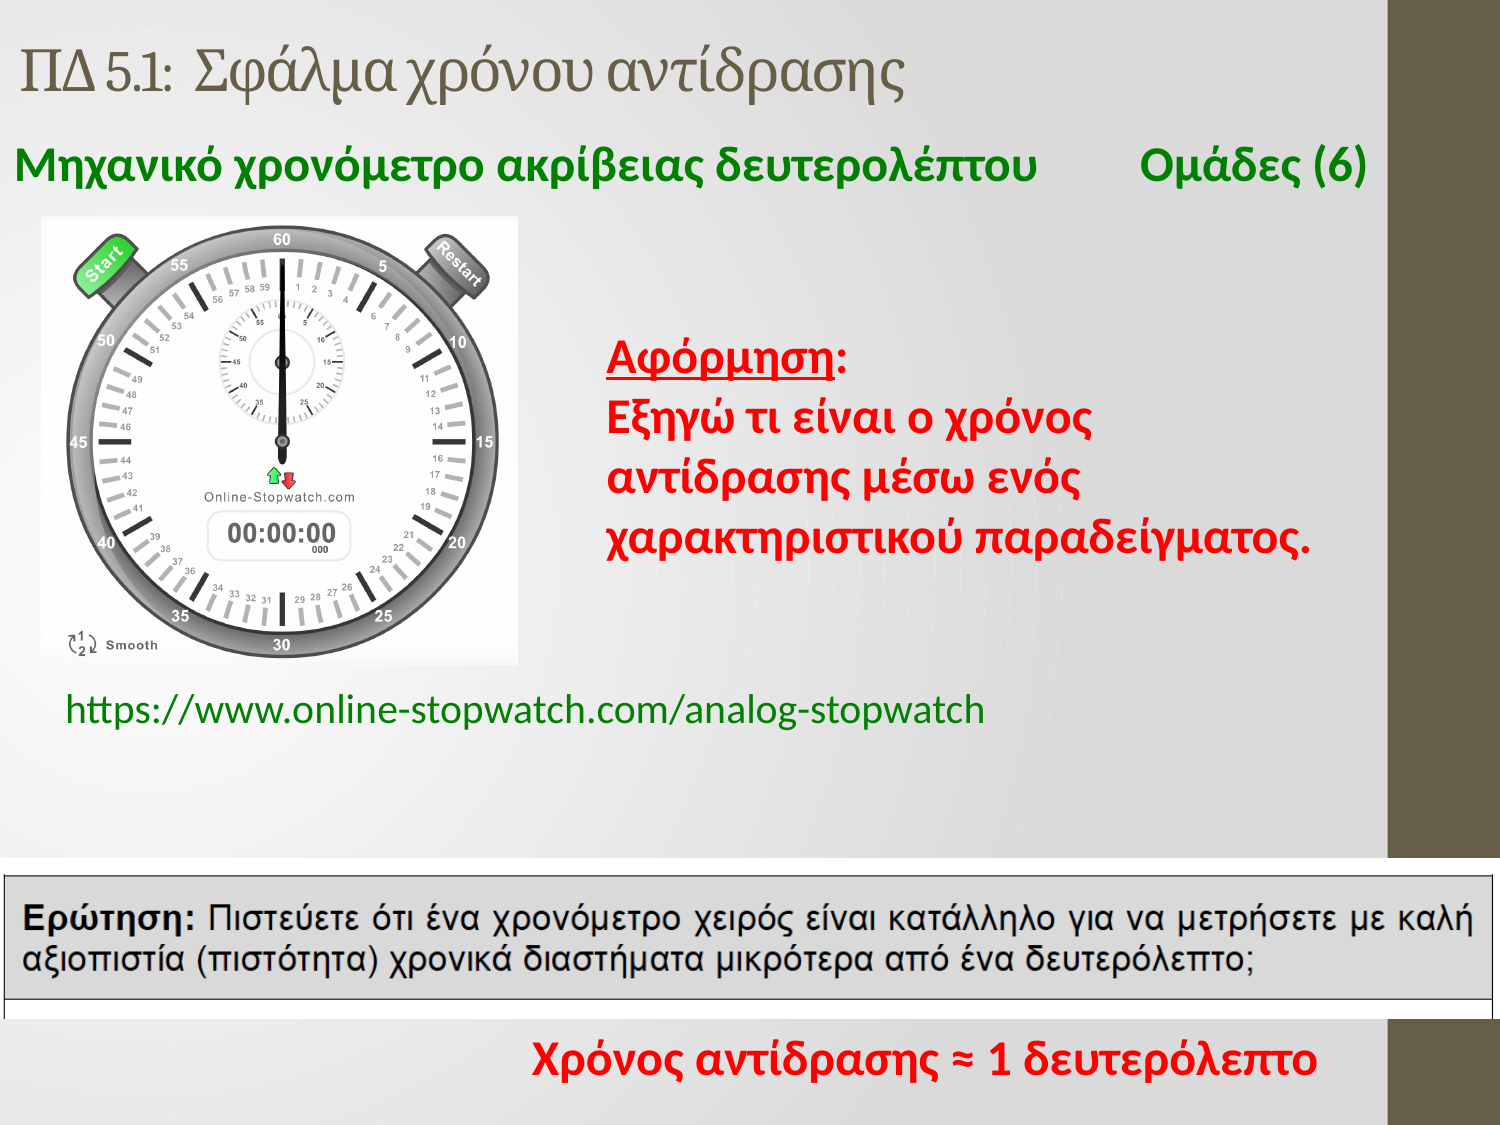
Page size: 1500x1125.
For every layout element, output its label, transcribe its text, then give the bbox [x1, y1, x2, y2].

text_box Μηχανικό χρονόμετρο ακρίβειας δευτερολέπτου [0, 124, 1054, 199]
picture [40, 216, 518, 666]
text_box Χρόνος αντίδρασης ≈ 1 δευτερόλεπτο [517, 1024, 1380, 1093]
text_box https://www.online-stopwatch.com/analog-stopwatch [50, 674, 1061, 739]
text_box Αφόρμηση: Εξηγώ τι είναι ο χρόνος αντίδρασης μέσω ενός χαρακτηριστικού παραδείγματος. [591, 316, 1355, 572]
text_box Ομάδες (6) [1125, 124, 1384, 199]
picture [0, 858, 1500, 1019]
title ΠΔ 5.1: Σφάλμα χρόνου αντίδρασης [4, 0, 1255, 162]
